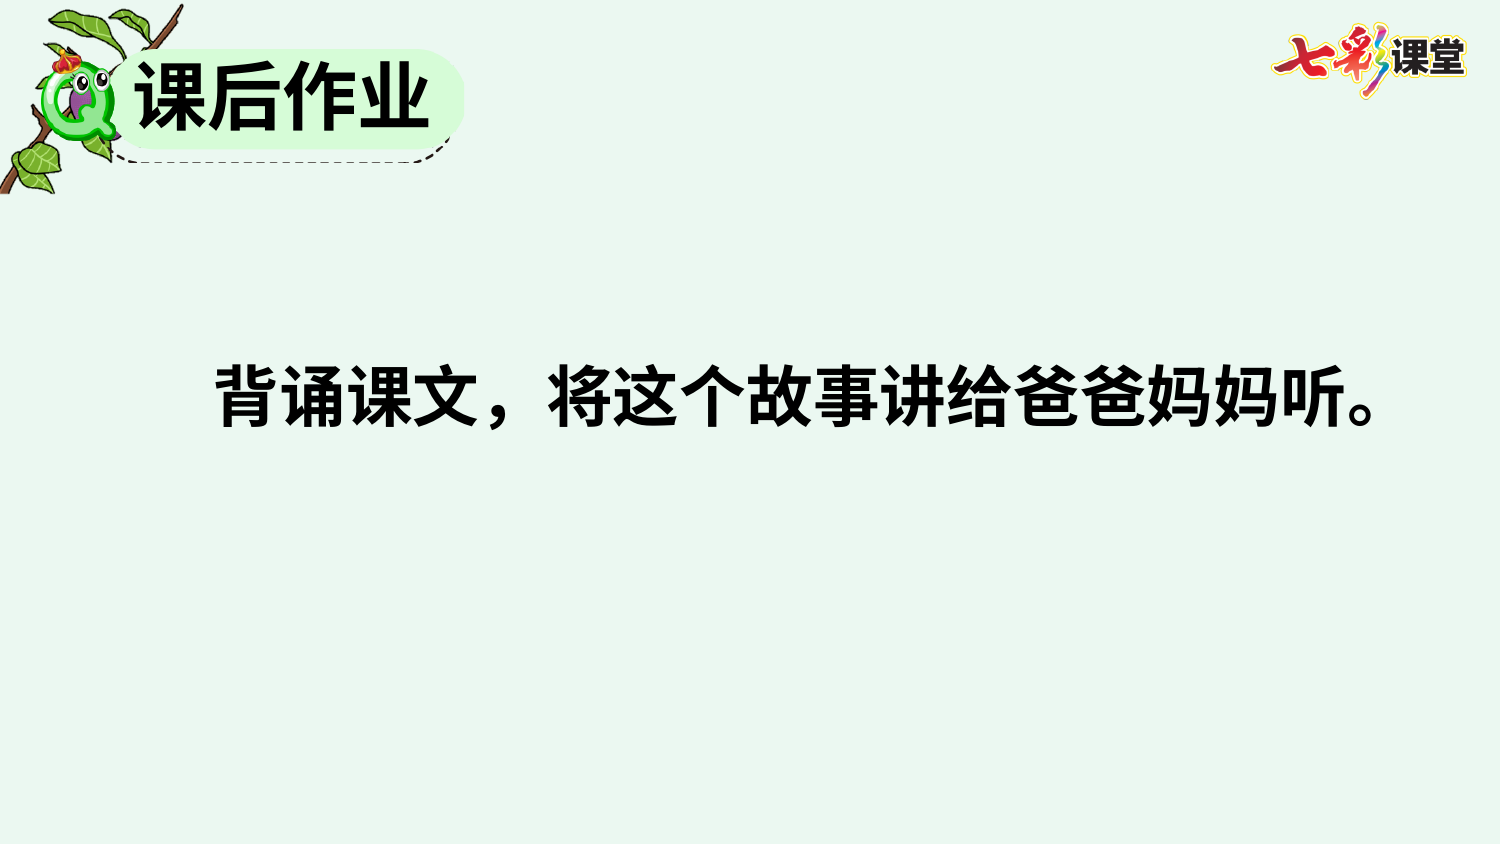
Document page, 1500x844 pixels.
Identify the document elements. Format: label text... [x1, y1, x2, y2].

picture [0, 0, 465, 218]
text_box 课后作业 [121, 43, 470, 145]
picture [1269, 21, 1469, 100]
text_box 背诵课文，将这个故事讲给爸爸妈妈听。 [64, 307, 1386, 443]
